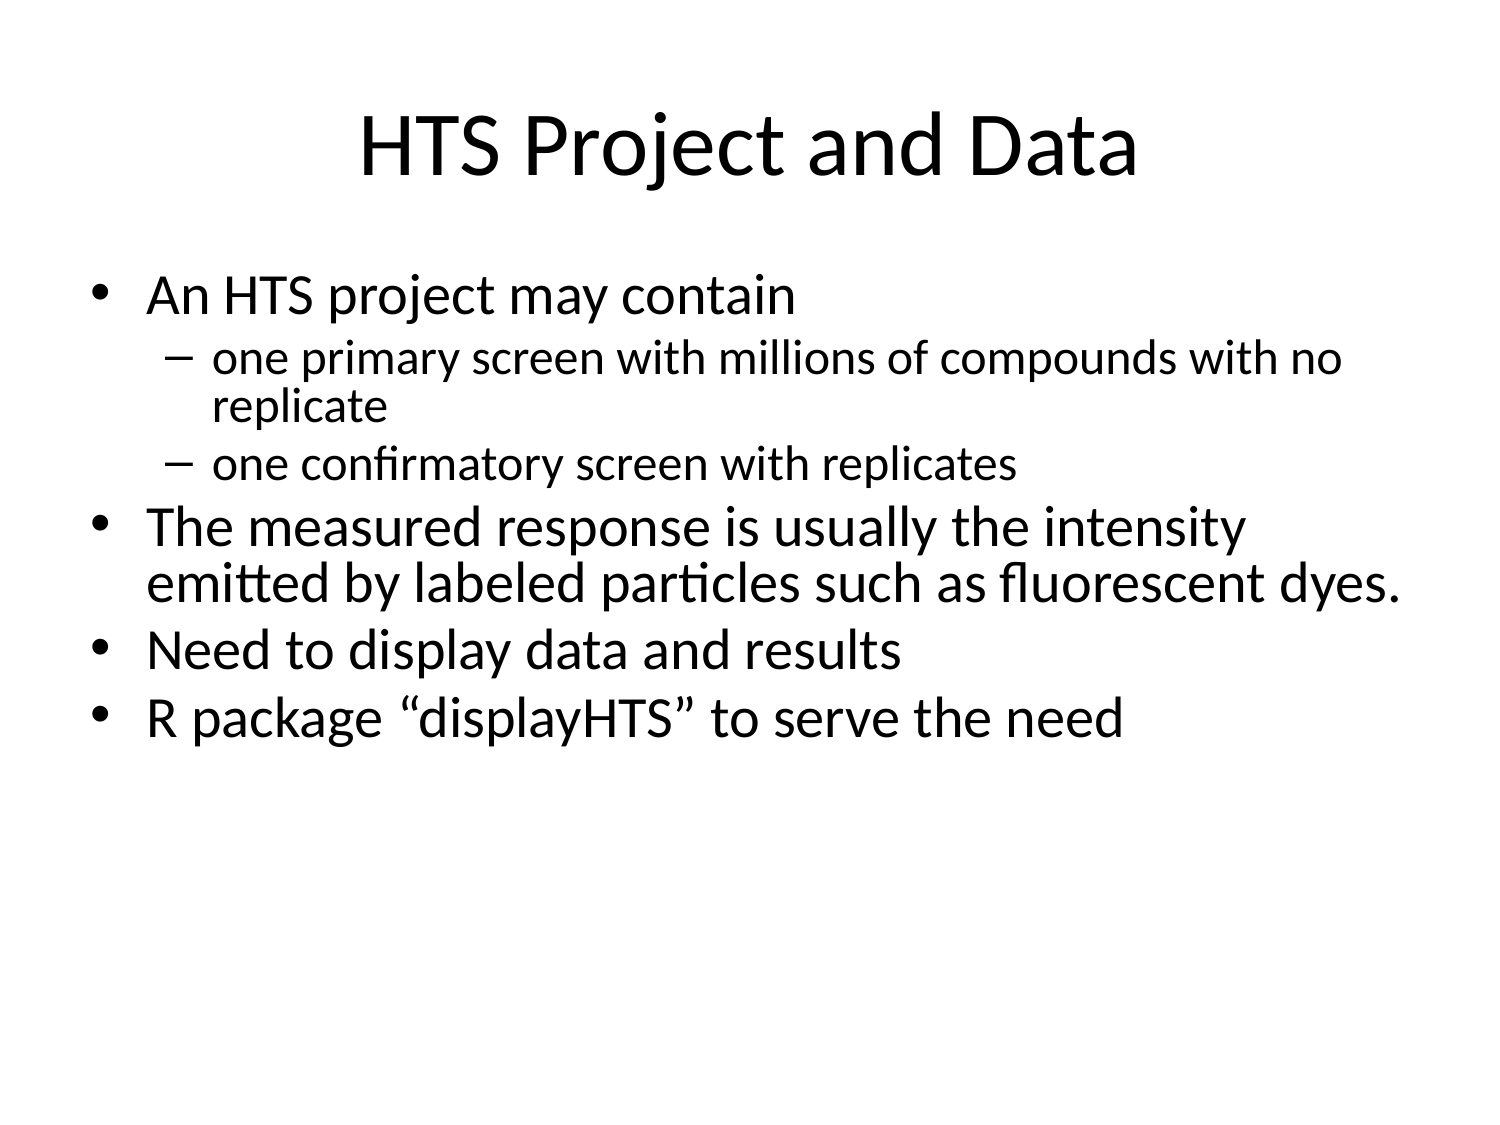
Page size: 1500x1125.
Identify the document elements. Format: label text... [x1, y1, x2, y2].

list An HTS project may contain one primary screen with millions of compounds with no replicate one confirmatory screen with replicates The measured response is usually the intensity emitted by labeled particles such as fluorescent dyes. Need to display data and results R package “displayHTS” to serve the need [75, 262, 1425, 1005]
title HTS Project and Data [75, 45, 1425, 233]
